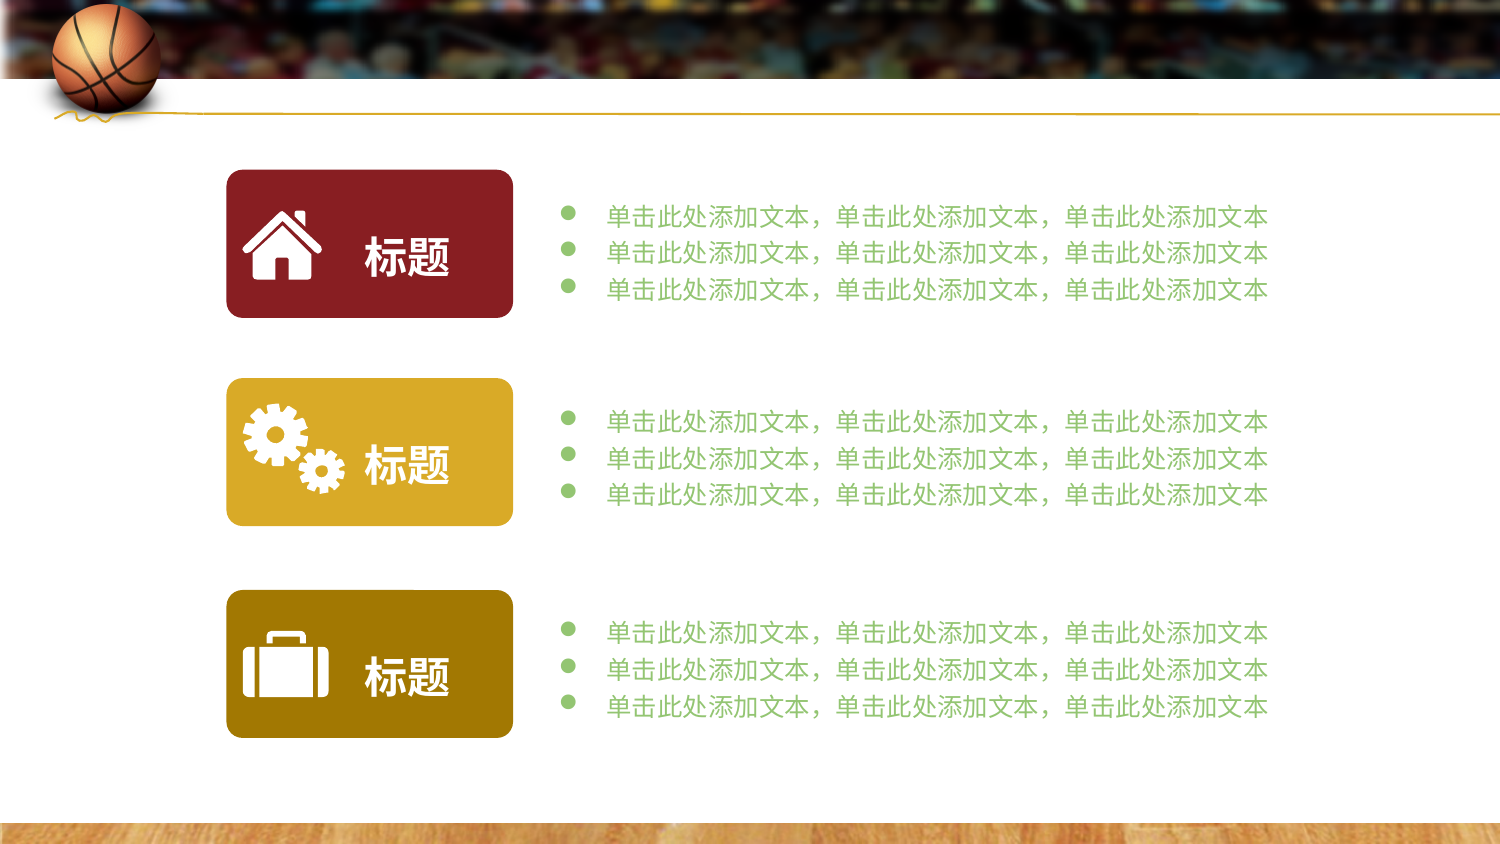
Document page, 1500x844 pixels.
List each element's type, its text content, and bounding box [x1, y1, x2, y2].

text_box 单击此处添加文本，单击此处添加文本，单击此处添加文本 单击此处添加文本，单击此处添加文本，单击此处添加文本 单击此处添加文本，单击此处添加文本，单击此处添加文本 [543, 392, 1347, 518]
picture [0, 0, 1500, 131]
picture [0, 823, 1500, 844]
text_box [226, 169, 514, 318]
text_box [54, 111, 1500, 122]
text_box 单击此处添加文本，单击此处添加文本，单击此处添加文本 单击此处添加文本，单击此处添加文本，单击此处添加文本 单击此处添加文本，单击此处添加文本，单击此处添加文本 [543, 603, 1347, 729]
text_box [226, 589, 514, 738]
text_box 单击此处添加文本，单击此处添加文本，单击此处添加文本 单击此处添加文本，单击此处添加文本，单击此处添加文本 单击此处添加文本，单击此处添加文本，单击此处添加文本 [543, 186, 1347, 313]
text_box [226, 378, 514, 527]
